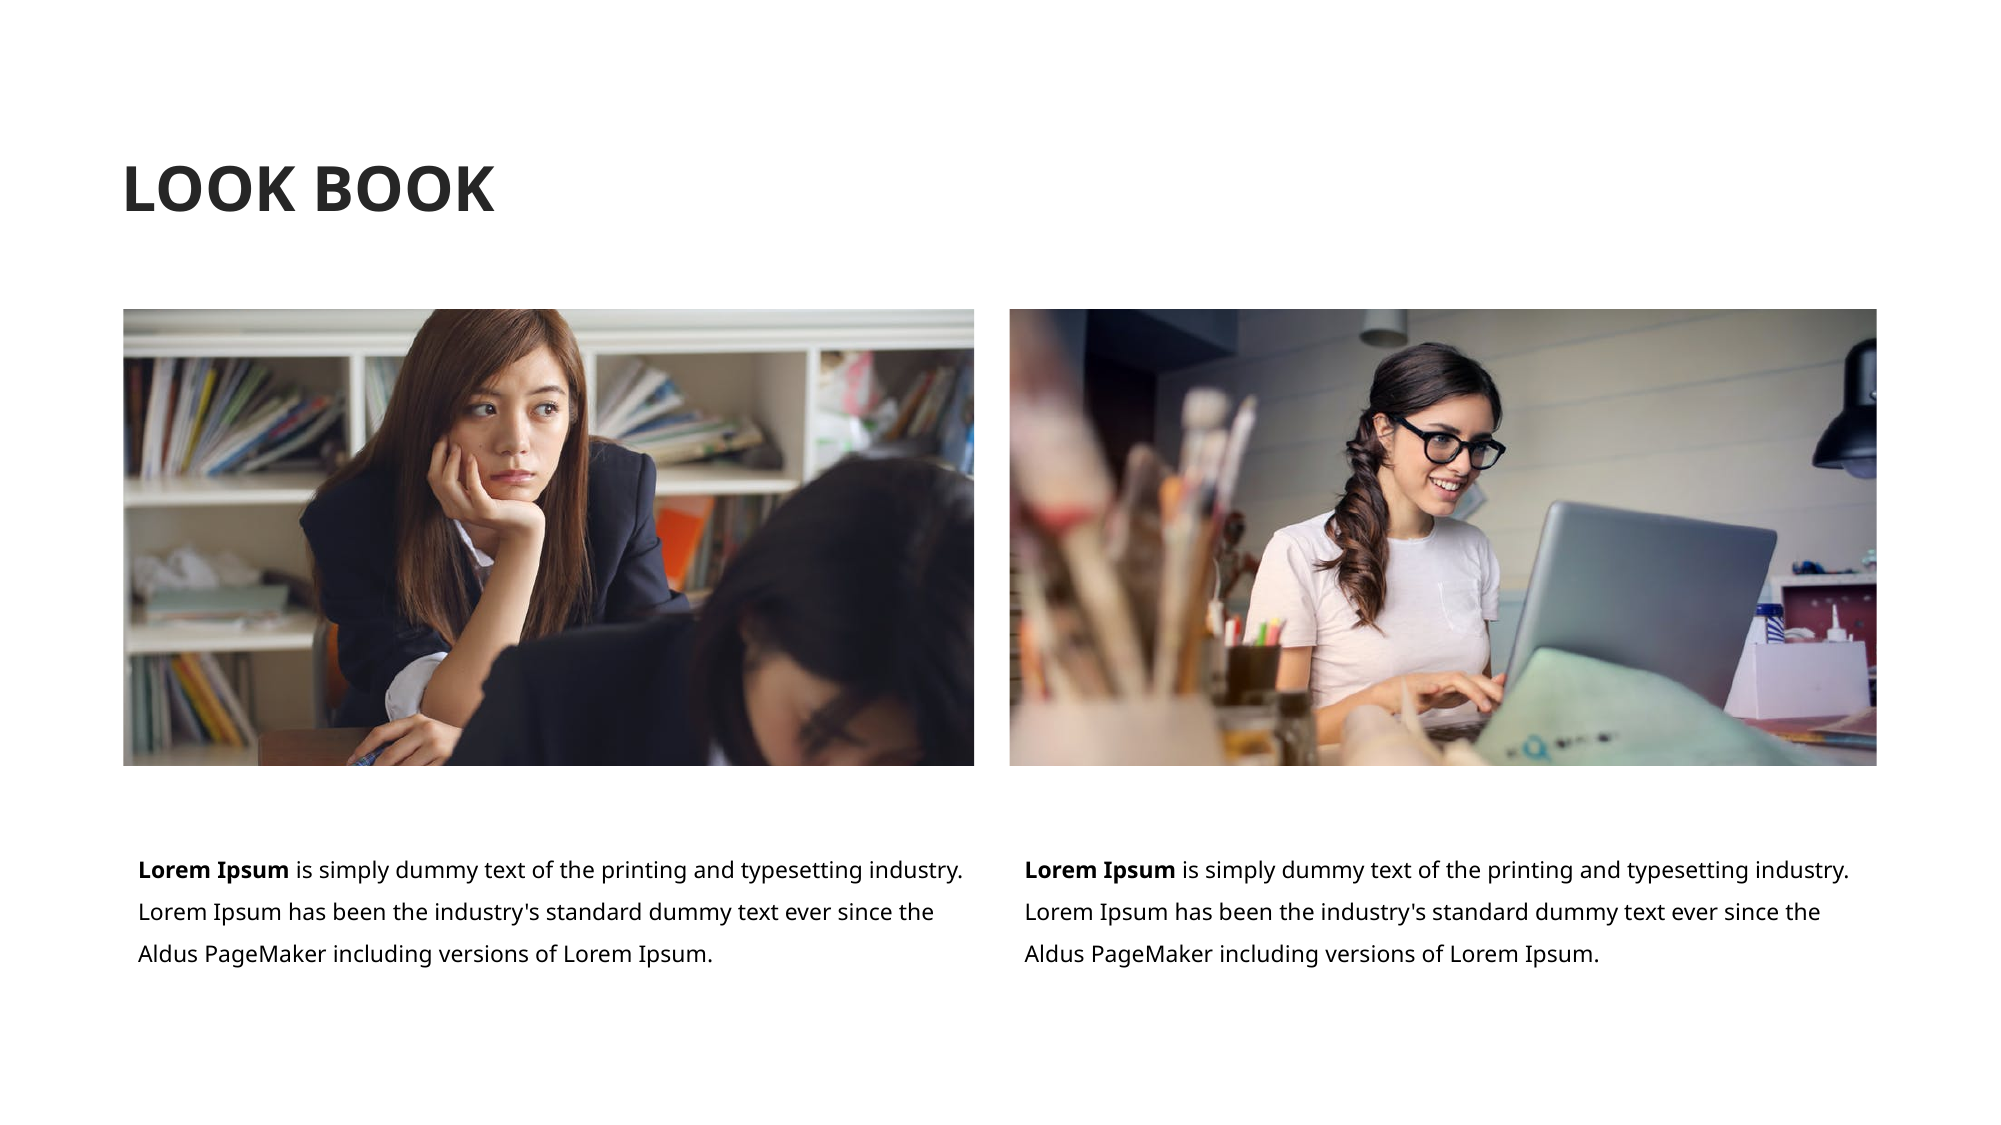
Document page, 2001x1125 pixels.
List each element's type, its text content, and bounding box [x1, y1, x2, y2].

picture [123, 309, 975, 766]
text_box LOOK BOOK [83, 141, 534, 232]
picture [1009, 309, 1877, 766]
text_box Lorem Ipsum is simply dummy text of the printing and typesetting industry. Lorem Ipsum has been the industry's standard dummy text ever since the Aldus PageMaker including versions of Lorem Ipsum. [1009, 834, 1887, 974]
text_box Lorem Ipsum is simply dummy text of the printing and typesetting industry. Lorem Ipsum has been the industry's standard dummy text ever since the Aldus PageMaker including versions of Lorem Ipsum. [123, 834, 1000, 974]
